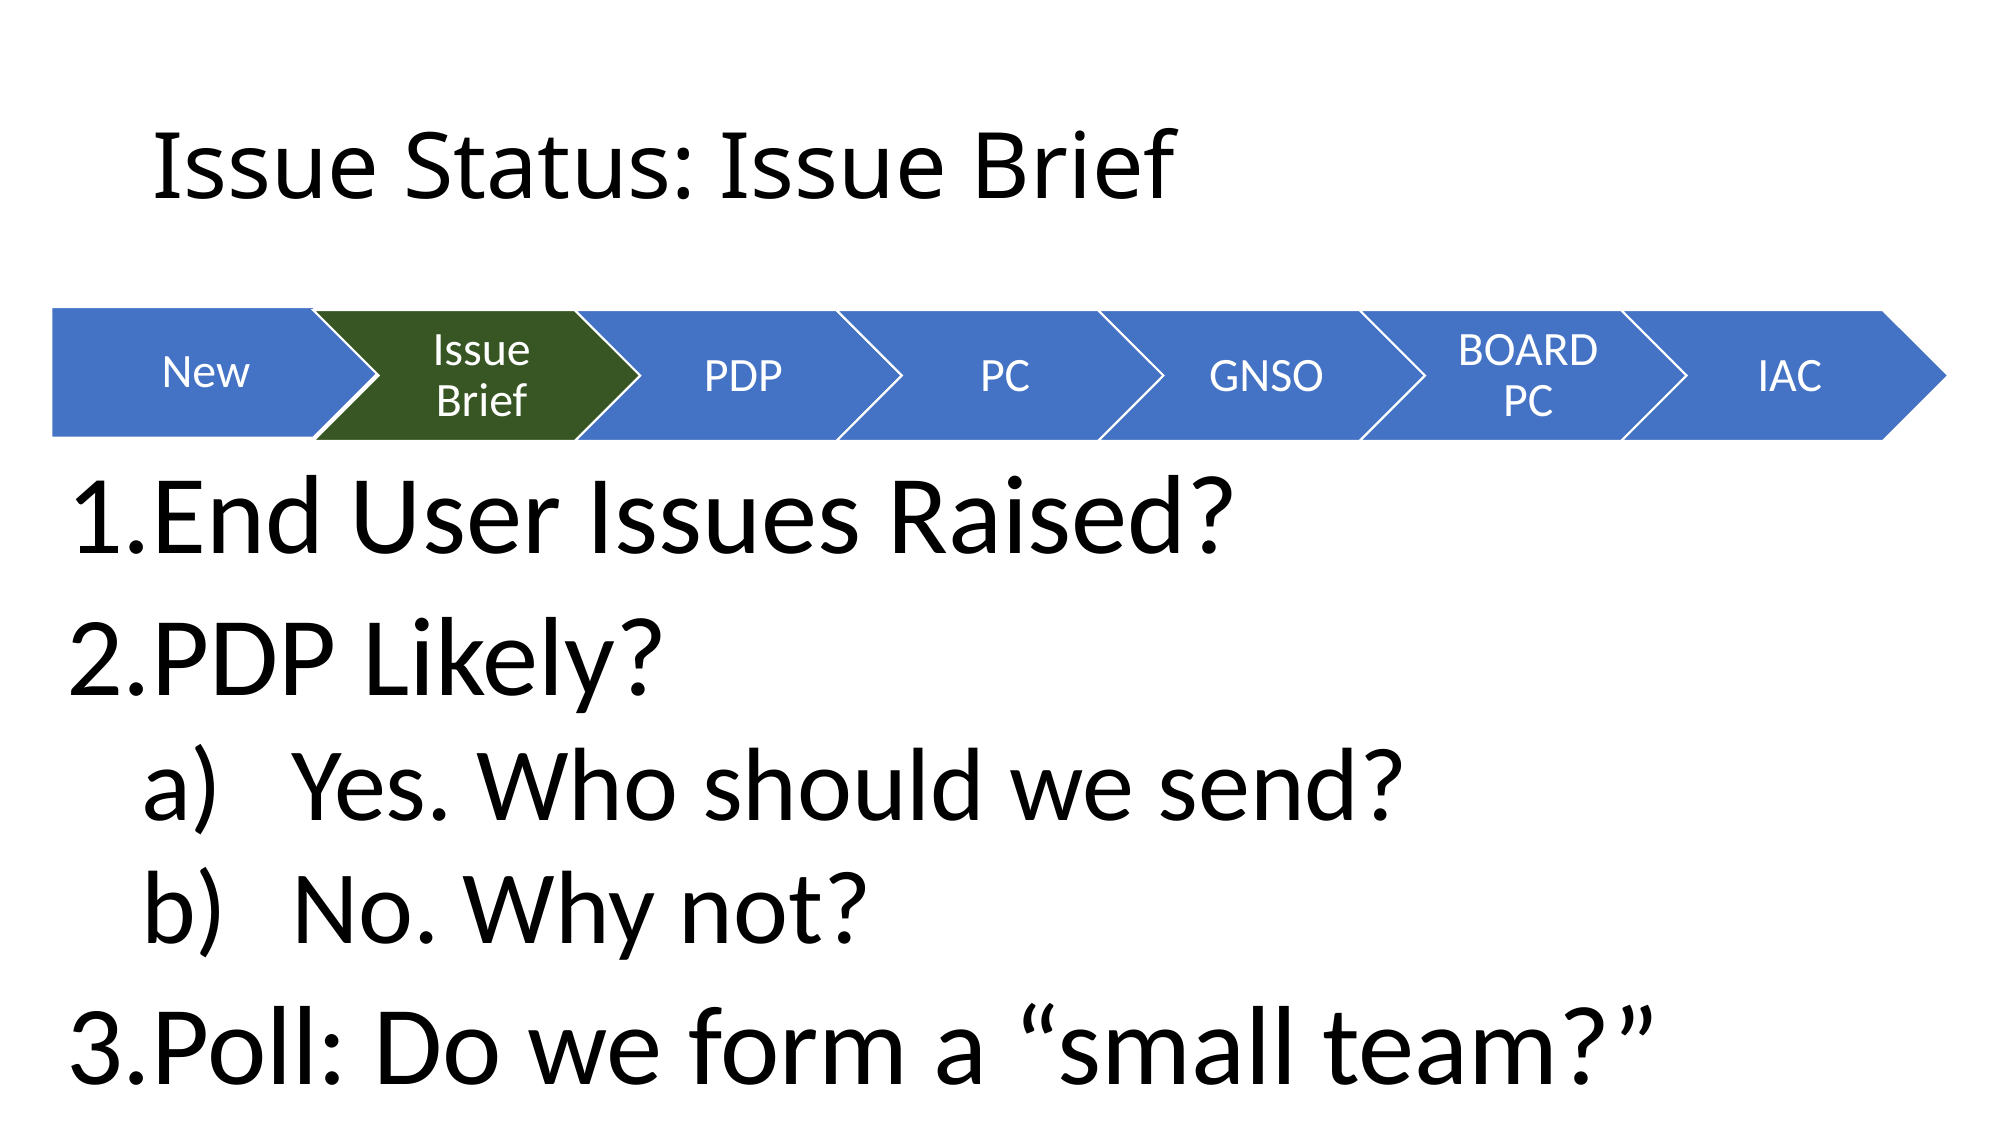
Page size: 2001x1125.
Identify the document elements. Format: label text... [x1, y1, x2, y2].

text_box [51, 277, 1949, 474]
title Issue Status: Issue Brief [137, 59, 1863, 277]
text_box End User Issues Raised? PDP Likely? Yes. Who should we send? No. Why not? Poll: Do we form a “small team?” [51, 474, 1777, 1125]
